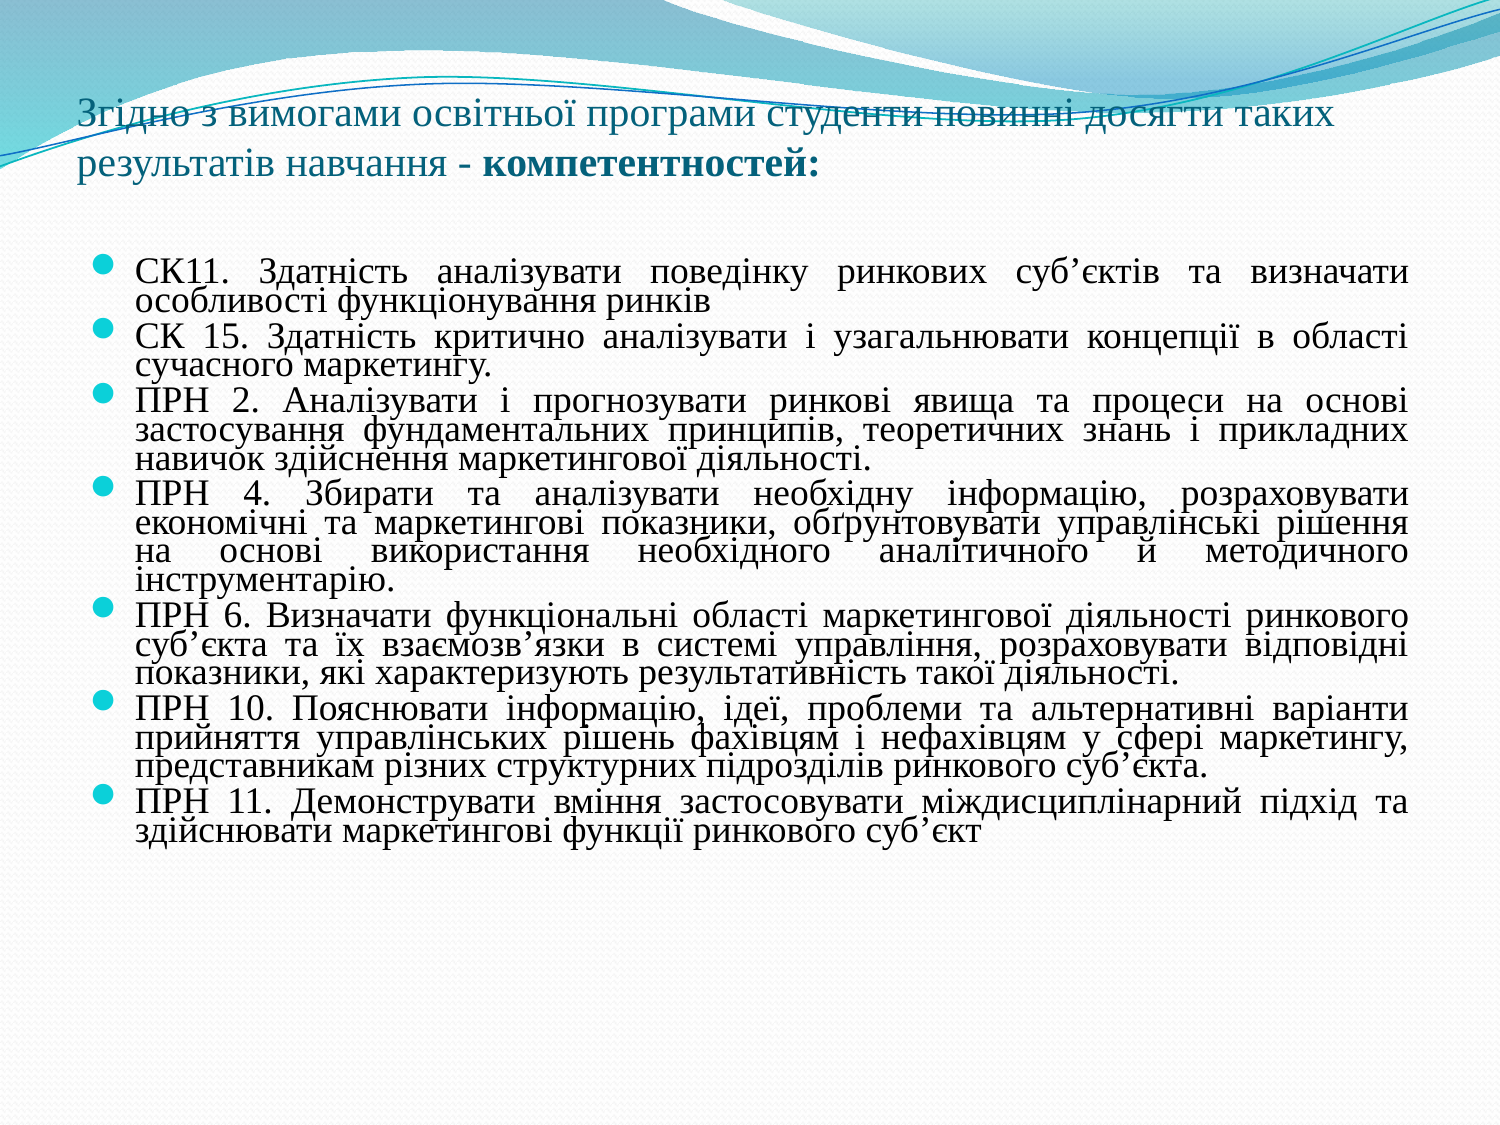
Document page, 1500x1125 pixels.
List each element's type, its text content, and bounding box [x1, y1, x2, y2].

list СК11. Здатність аналізувати поведінку ринкових суб’єктів та визначати особливості функціонування ринків СК 15. Здатність критично аналізувати і узагальнювати концепції в області сучасного маркетингу. ПРН 2. Аналізувати і прогнозувати ринкові явища та процеси на основі застосування фундаментальних принципів, теоретичних знань і прикладних навичок здійснення маркетингової діяльності. ПРН 4. Збирати та аналізувати необхідну інформацію, розраховувати економічні та маркетингові показники, обґрунтовувати управлінські рішення на основі використання необхідного аналітичного й методичного інструментарію. ПРН 6. Визначати функціональні області маркетингової діяльності ринкового суб’єкта та їх взаємозв’язки в системі управління, розраховувати відповідні показники, які характеризують результативність такої діяльності. ПРН 10. Пояснювати інформацію, ідеї, проблеми та альтернативні варіанти прийняття управлінських рішень фахівцям і нефахівцям у сфері маркетингу, представникам різних структурних підрозділів ринкового суб’єкта. ПРН 11. Демонструвати вміння застосовувати міждисциплінарний підхід та здійснювати маркетингові функції ринкового суб’єкт [75, 255, 1425, 1038]
title Згідно з вимогами освітньої програми студенти повинні досягти таких результатів навчання - компетентностей: [76, 66, 1436, 185]
